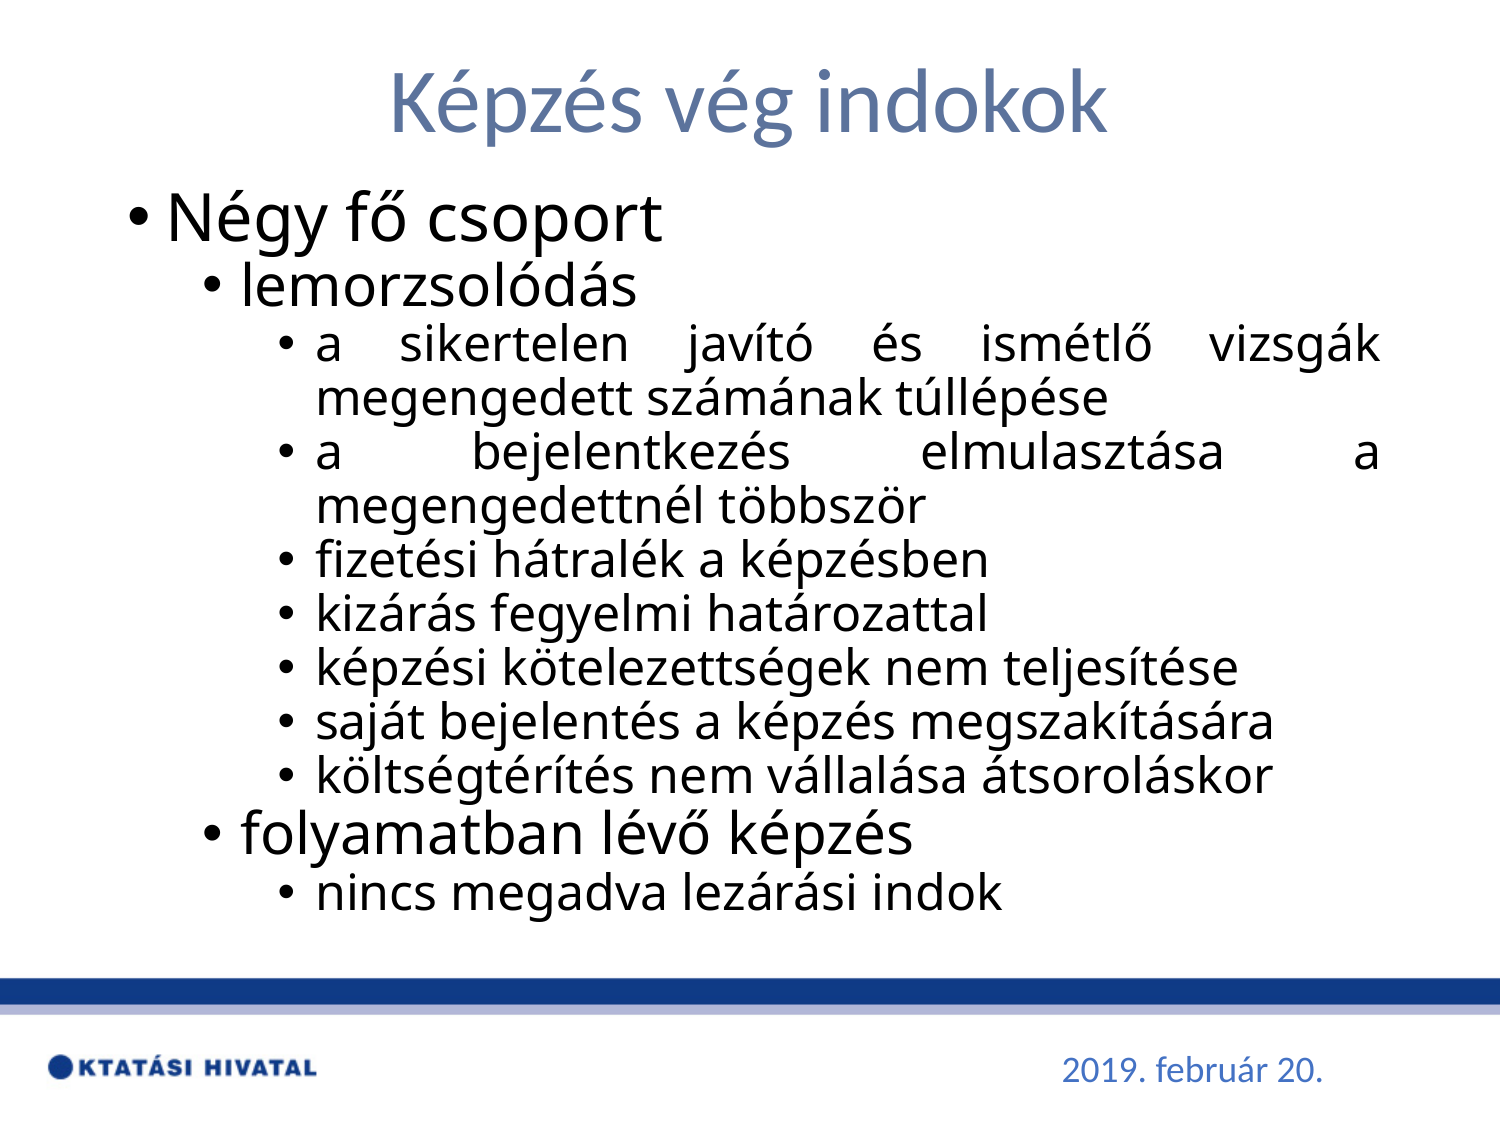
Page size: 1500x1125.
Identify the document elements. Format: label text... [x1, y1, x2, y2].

list Négy fő csoport lemorzsolódás a sikertelen javító és ismétlő vizsgák megengedett számának túllépése a bejelentkezés elmulasztása a megengedettnél többször fizetési hátralék a képzésben kizárás fegyelmi határozattal képzési kötelezettségek nem teljesítése saját bejelentés a képzés megszakítására költségtérítés nem vállalása átsoroláskor folyamatban lévő képzés nincs megadva lezárási indok [103, 176, 1397, 947]
title Képzés vég indokok [103, 29, 1397, 176]
footer 2019. február 20. [917, 1037, 1469, 1098]
picture [0, 0, 1500, 1125]
